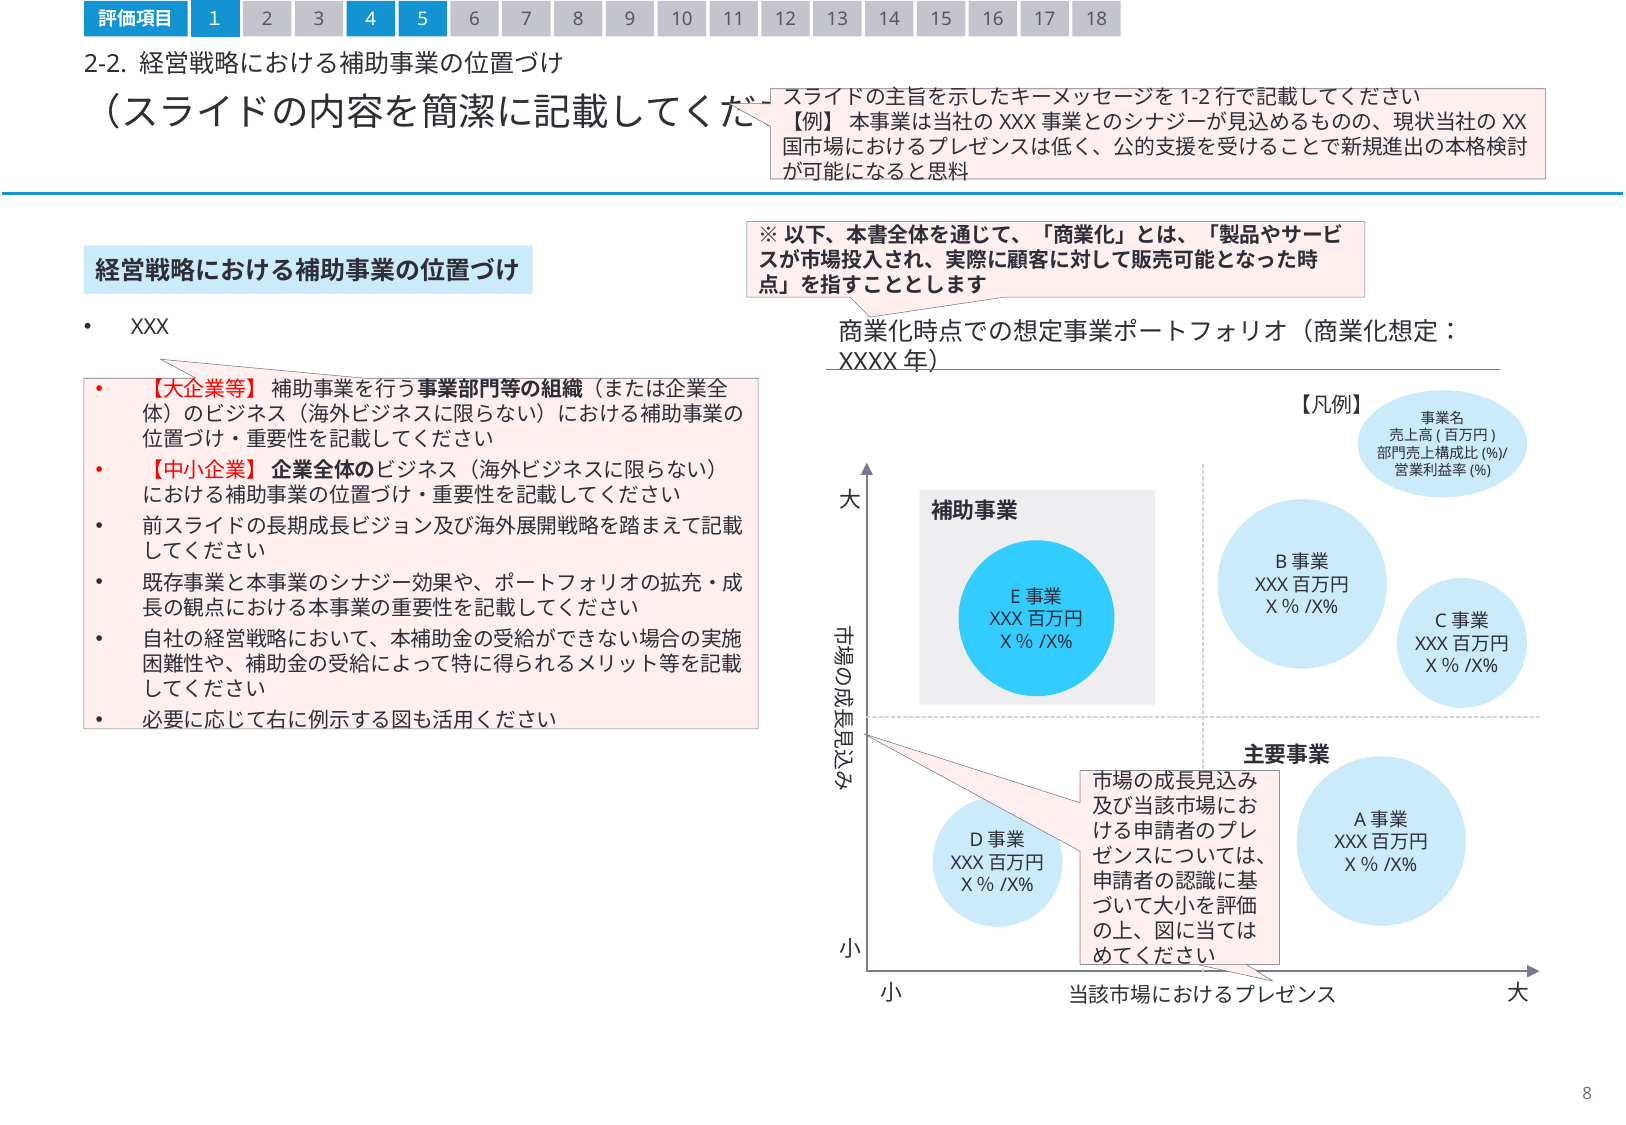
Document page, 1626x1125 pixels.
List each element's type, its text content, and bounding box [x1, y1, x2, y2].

list （スライドの内容を簡潔に記載してください） [84, 83, 1543, 183]
text_box 【大企業等】 補助事業を行う事業部門等の組織（または企業全体）のビジネス（海外ビジネスに限らない）における補助事業の位置づけ・重要性を記載してください 【中小企業】 企業全体のビジネス（海外ビジネスに限らない）における補助事業の位置づけ・重要性を記載してください 前スライドの長期成長ビジョン及び海外展開戦略を踏まえて記載してください 既存事業と本事業のシナジー効果や、ポートフォリオの拡充・成長の観点における本事業の重要性を記載してください 自社の経営戦略において、本補助金の受給ができない場合の実施困難性や、補助金の受給によって特に得られるメリット等を記載してください 必要に応じて右に例示する図も活用ください [82, 358, 759, 730]
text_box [826, 318, 1539, 373]
list 2-2. 経営戦略における補助事業の位置づけ [84, 40, 1543, 82]
text_box ※以下、本書全体を通じて、「商業化」とは、「製品やサービスが市場投入され、実際に顧客に対して販売可能となった時点」を指すこととします [745, 220, 1366, 318]
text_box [824, 378, 1540, 1015]
text_box 経営戦略における補助事業の位置づけ [83, 244, 533, 295]
text_box スライドの主旨を示したキーメッセージを1-2行で記載してください 【例】 本事業は当社のXXX事業とのシナジーが見込めるものの、現状当社のXX国市場におけるプレゼンスは低く、公的支援を受けることで新規進出の本格検討が可能になると思料 [728, 87, 1547, 180]
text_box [83, 0, 1122, 37]
text_box XXX [84, 302, 1543, 402]
